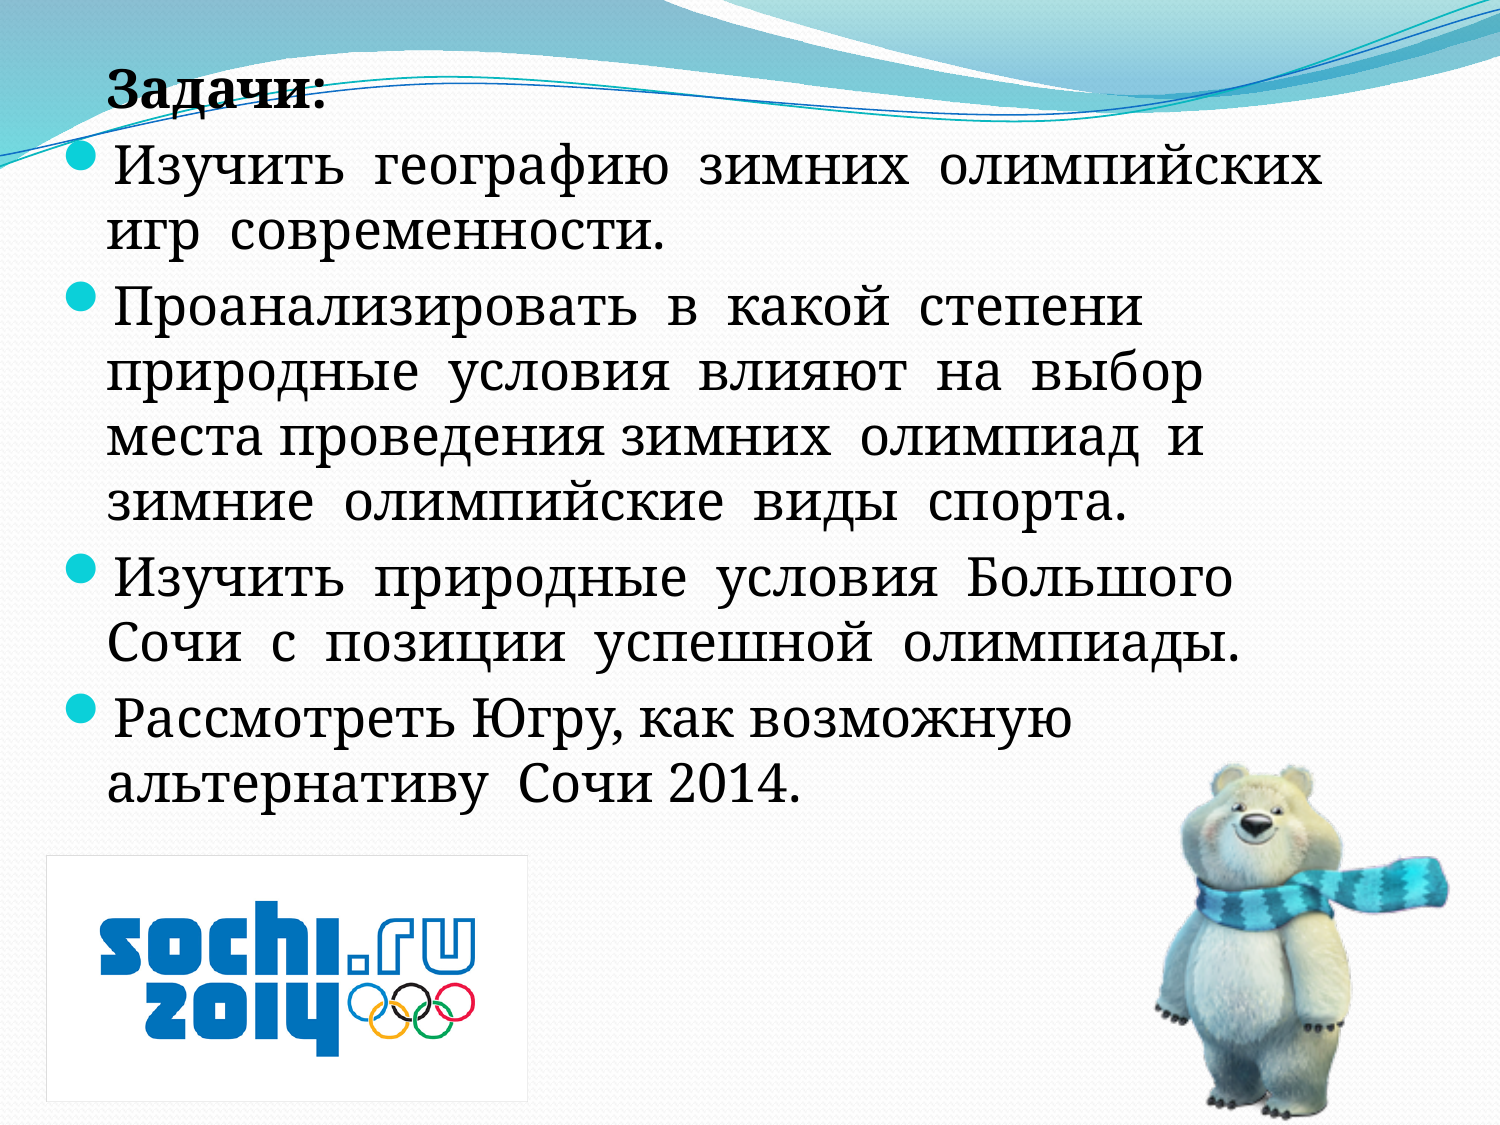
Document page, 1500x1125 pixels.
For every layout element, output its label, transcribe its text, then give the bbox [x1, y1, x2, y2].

picture [1148, 757, 1454, 1125]
table_cell Южнее Сочи [1141, 759, 1148, 933]
list Задачи: Изучить географию зимних олимпийских игр современности. Проанализировать в какой степени природные условия влияют на выбор места проведения зимних олимпиад и зимние олимпийские виды спорта. Изучить природные условия Большого Сочи с позиции успешной олимпиады. Рассмотреть Югру, как возможную альтернативу Сочи 2014. [46, 46, 1379, 933]
table_cell Южнее Сочи [528, 858, 533, 933]
picture [46, 855, 528, 1102]
